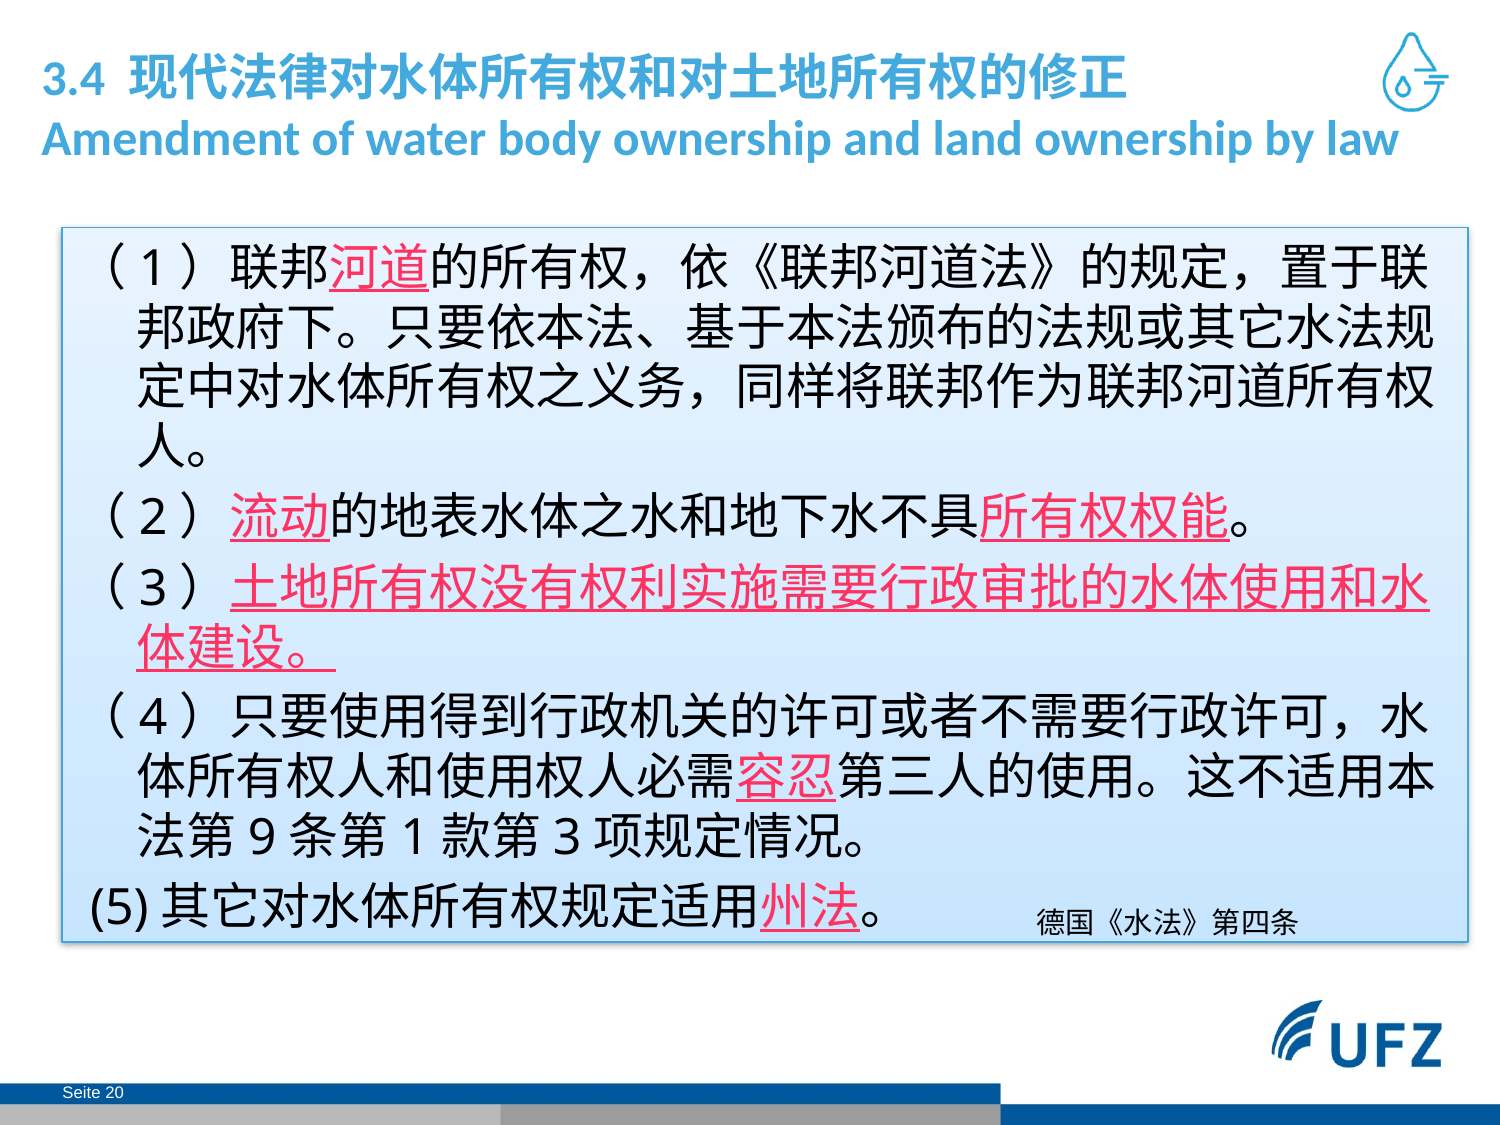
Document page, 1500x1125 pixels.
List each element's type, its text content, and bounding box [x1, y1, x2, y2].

picture [1327, 0, 1500, 161]
slide_number Seite 20 [62, 1082, 375, 1112]
picture [0, 810, 1500, 1125]
title 3.4 现代法律对水体所有权和对土地所有权的修正 Amendment of water body ownership and land ownership by law [40, 45, 1448, 197]
text_box 德国《水法》第四条 [1021, 897, 1329, 947]
text_box （1）联邦河道的所有权，依《联邦河道法》的规定，置于联邦政府下。只要依本法、基于本法颁布的法规或其它水法规定中对水体所有权之义务，同样将联邦作为联邦河道所有权人。 （2）流动的地表水体之水和地下水不具所有权权能。 （3）土地所有权没有权利实施需要行政审批的水体使用和水体建设。 （4）只要使用得到行政机关的许可或者不需要行政许可，水体所有权人和使用权人必需容忍第三人的使用。这不适用本法第9条第1款第3项规定情况。 (5)其它对水体所有权规定适用州法。 [61, 227, 1469, 943]
